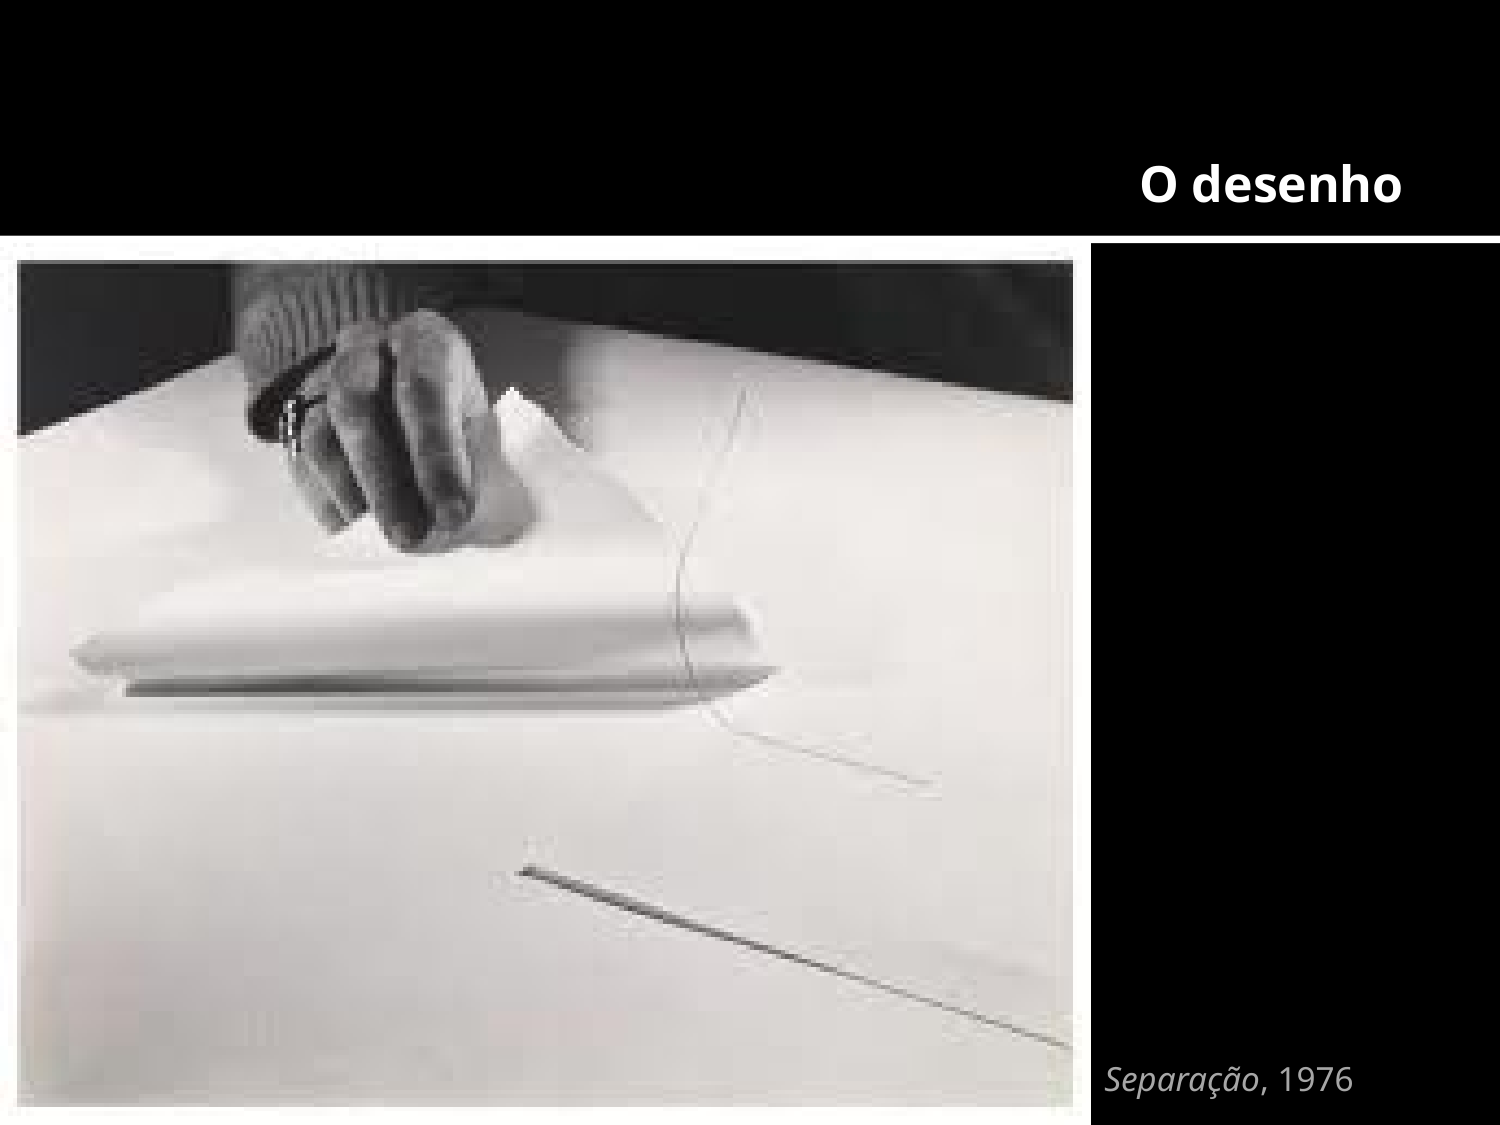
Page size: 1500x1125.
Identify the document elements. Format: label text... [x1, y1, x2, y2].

text_box O desenho [560, 125, 1412, 239]
text_box Separação, 1976 [1095, 1043, 1400, 1125]
picture [0, 243, 1091, 1125]
